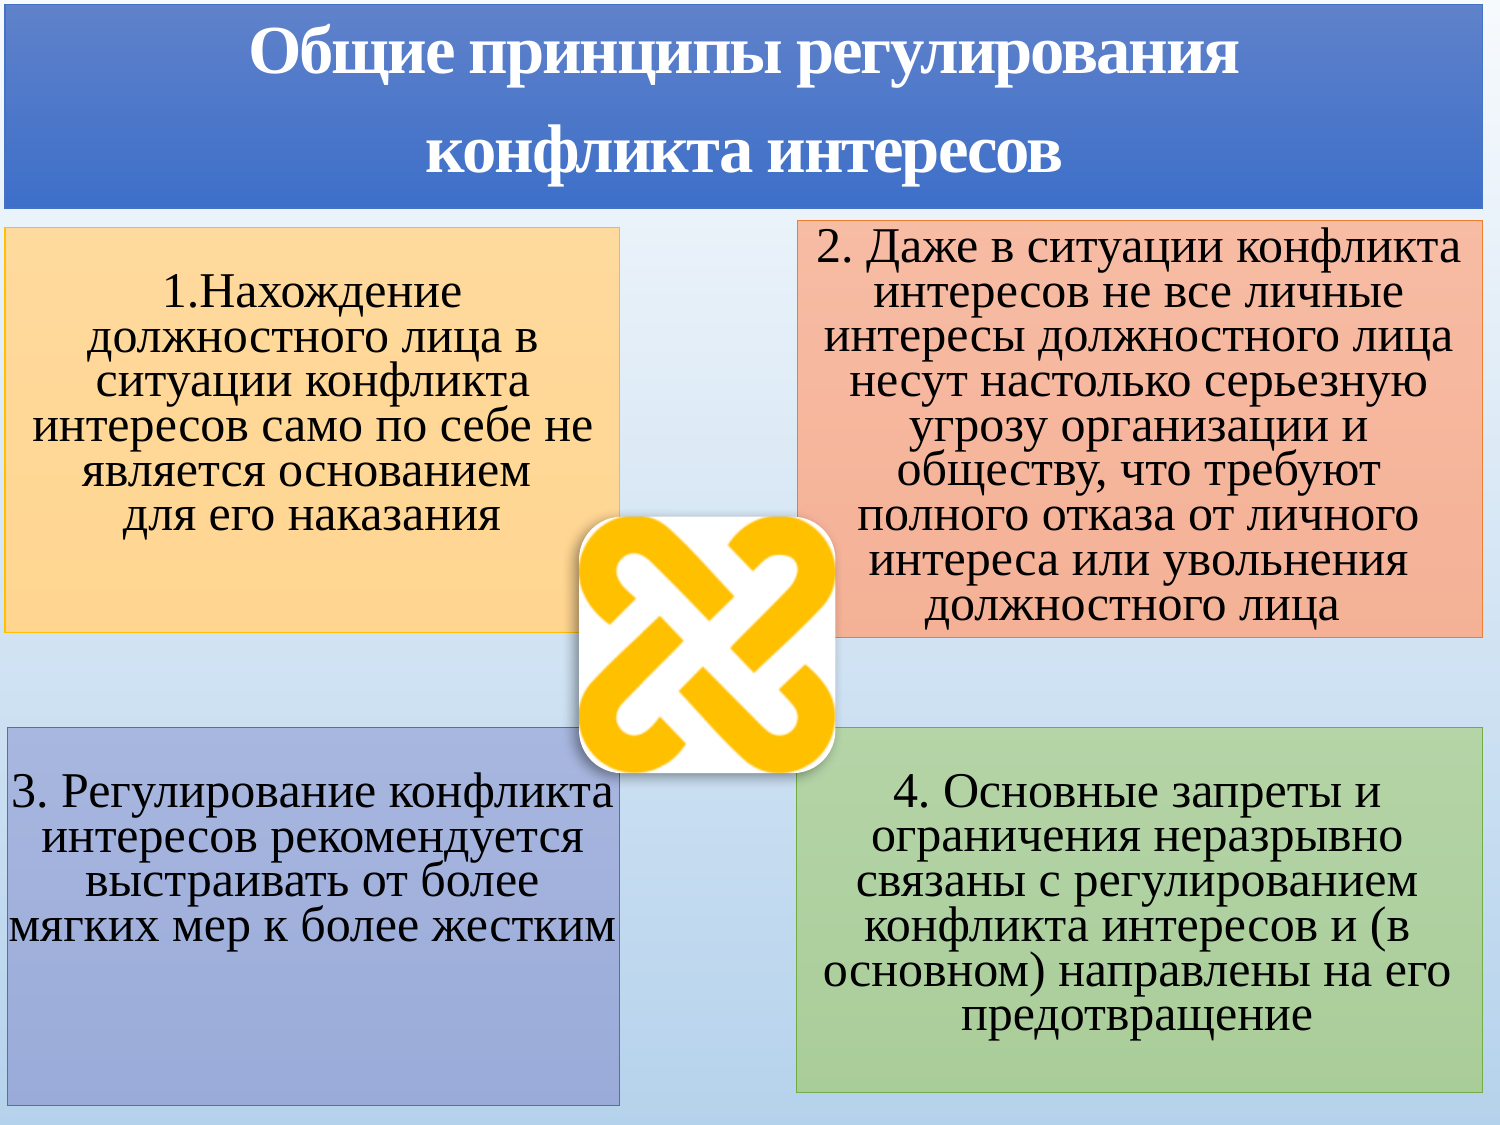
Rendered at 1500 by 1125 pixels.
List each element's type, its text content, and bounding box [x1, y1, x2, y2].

text_box Нахождение должностного лица в ситуации конфликта интересов само по себе не является основанием для его наказания [4, 227, 620, 633]
picture [579, 516, 836, 774]
text_box 2. Даже в ситуации конфликта интересов не все личные интересы должностного лица несут настолько серьезную угрозу организации и обществу, что требуют полного отказа от личного интереса или увольнения должностного лица [797, 220, 1483, 638]
text_box 4. Основные запреты и ограничения неразрывно связаны с регулированием конфликта интересов и (в основном) направлены на его предотвращение [796, 727, 1483, 1093]
text_box Общие принципы регулирования конфликта интересов [4, 4, 1483, 209]
text_box 3. Регулирование конфликта интересов рекомендуется выстраивать от более мягких мер к более жестким [7, 727, 620, 1106]
